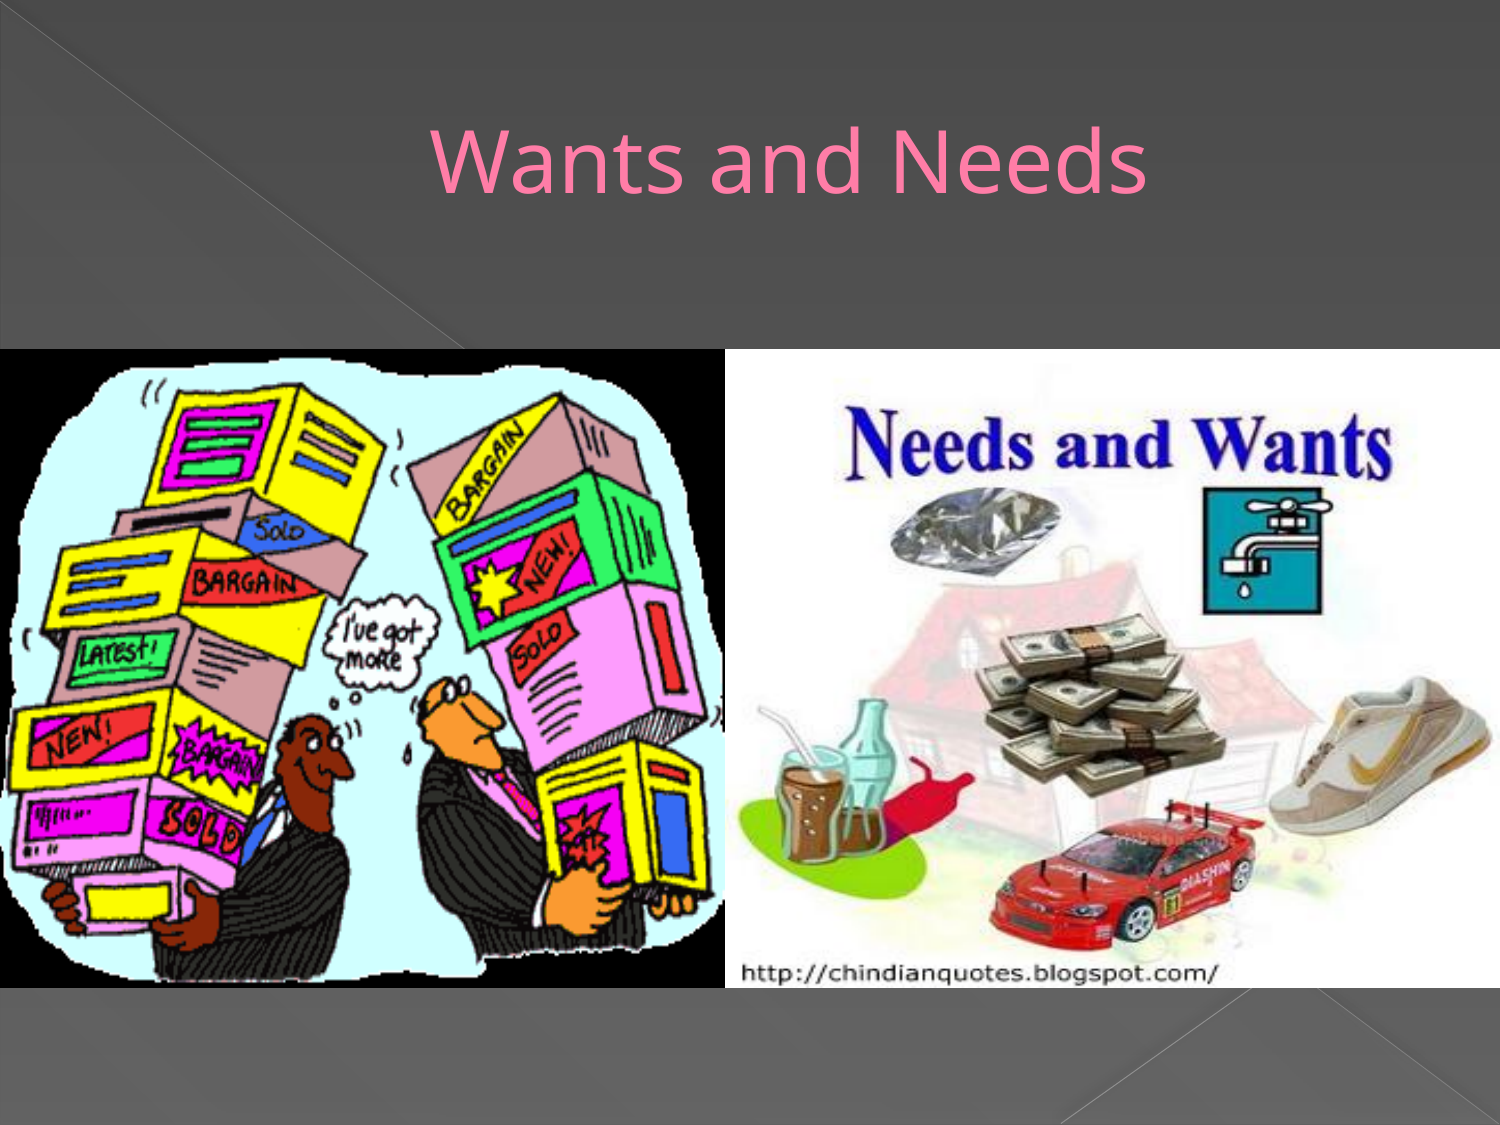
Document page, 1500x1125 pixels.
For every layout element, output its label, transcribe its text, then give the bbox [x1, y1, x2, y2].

picture [724, 349, 1500, 988]
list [0, 349, 721, 988]
title Wants and Needs [75, 43, 1425, 274]
